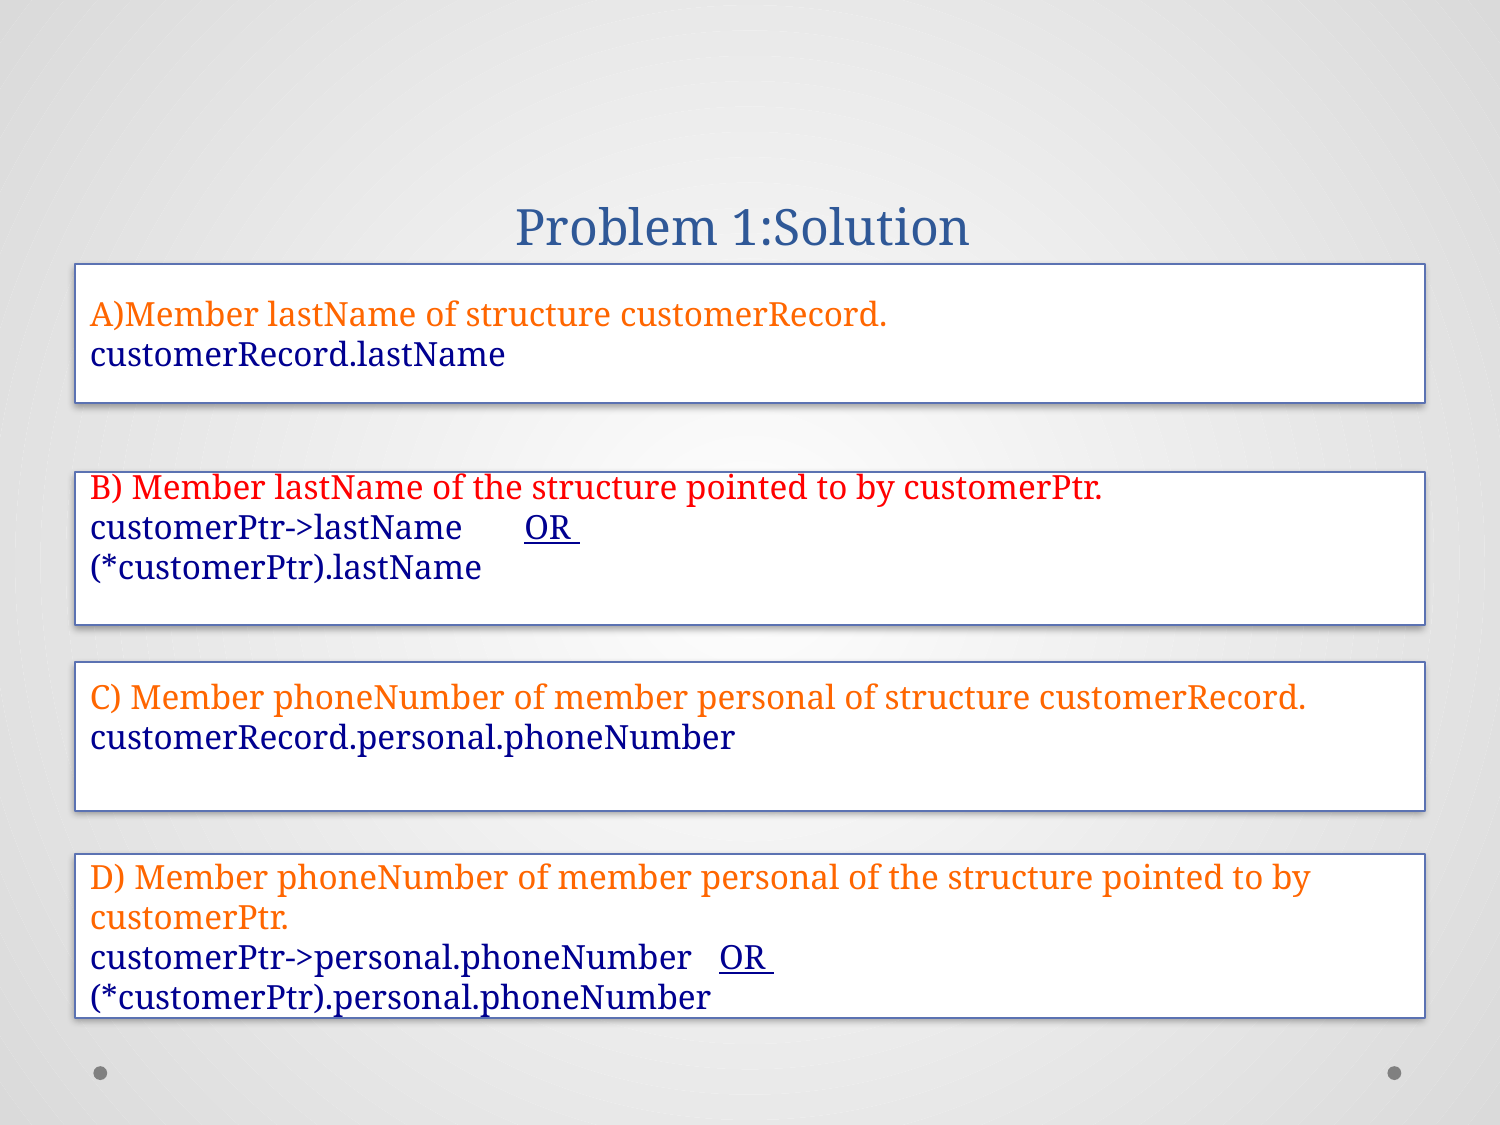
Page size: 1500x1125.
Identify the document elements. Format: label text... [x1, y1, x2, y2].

text_box C) Member phoneNumber of member personal of structure customerRecord. customerRecord.personal.phoneNumber [74, 661, 1426, 812]
text_box D) Member phoneNumber of member personal of the structure pointed to by customerPtr. customerPtr->personal.phoneNumber OR (*customerPtr).personal.phoneNumber [74, 853, 1426, 1019]
title Problem 1:Solution [75, 0, 1425, 263]
text_box B) Member lastName of the structure pointed to by customerPtr. customerPtr->lastName OR (*customerPtr).lastName [74, 471, 1426, 626]
text_box A)Member lastName of structure customerRecord. customerRecord.lastName [74, 263, 1426, 404]
